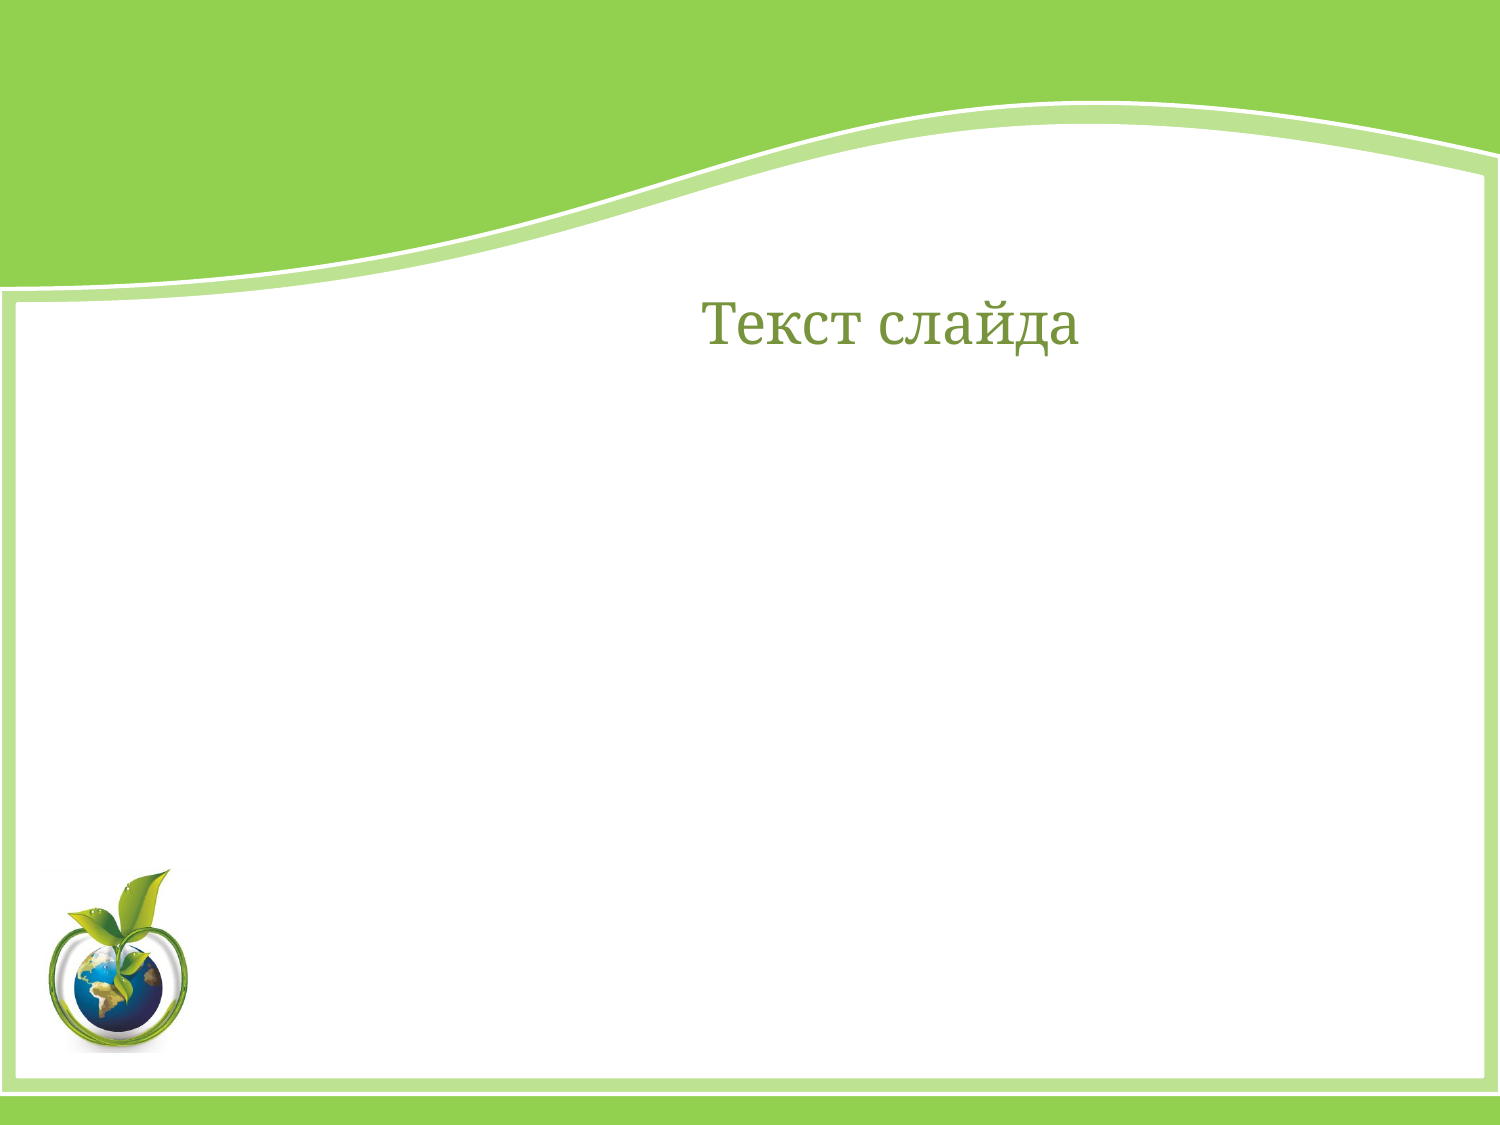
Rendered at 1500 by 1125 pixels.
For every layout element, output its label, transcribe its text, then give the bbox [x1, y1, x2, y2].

text_box Текст слайда [631, 278, 1152, 364]
picture [41, 869, 195, 1053]
